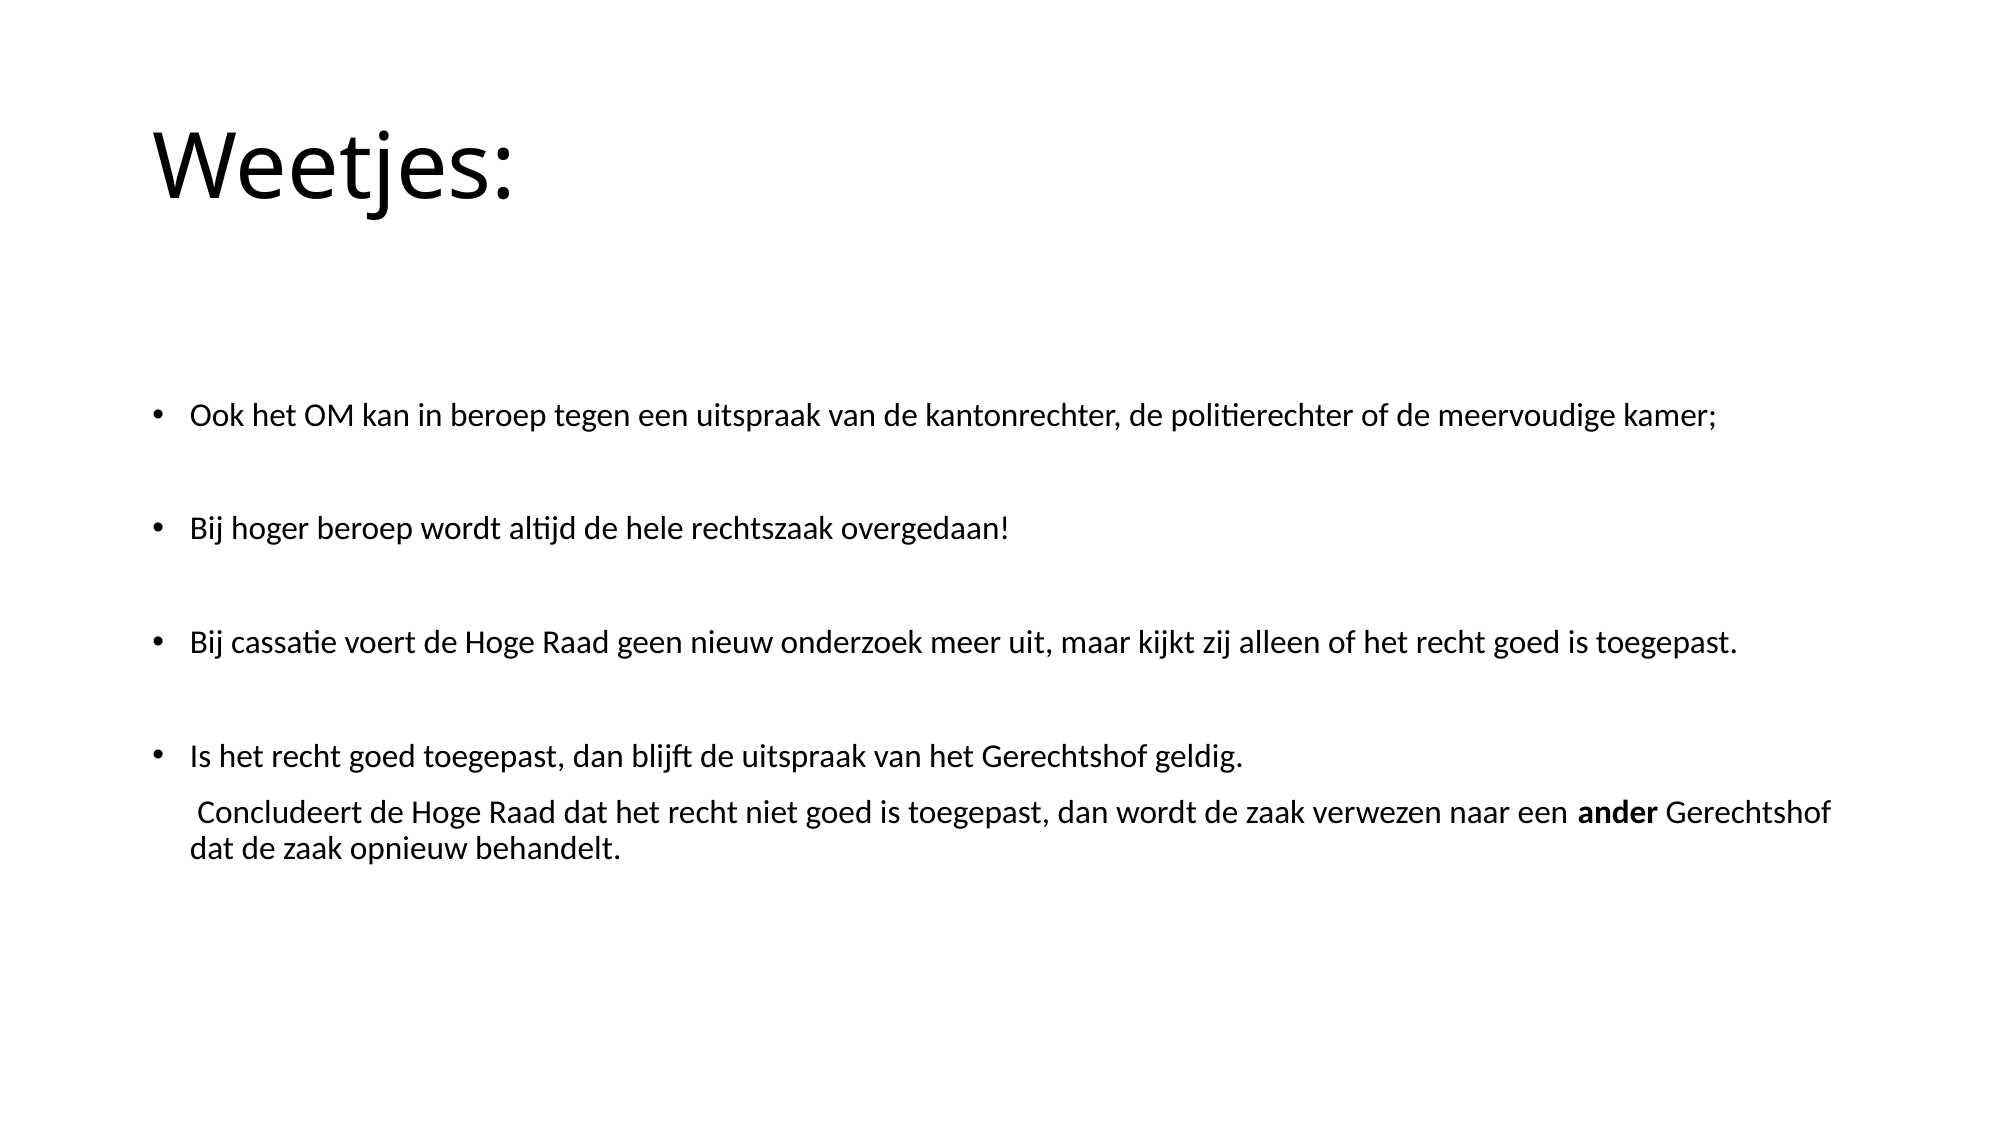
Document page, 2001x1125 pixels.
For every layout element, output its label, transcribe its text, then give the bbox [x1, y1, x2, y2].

title Weetjes: [137, 59, 1863, 278]
list Ook het OM kan in beroep tegen een uitspraak van de kantonrechter, de politierechter of de meervoudige kamer; Bij hoger beroep wordt altijd de hele rechtszaak overgedaan! Bij cassatie voert de Hoge Raad geen nieuw onderzoek meer uit, maar kijkt zij alleen of het recht goed is toegepast. Is het recht goed toegepast, dan blijft de uitspraak van het Gerechtshof geldig. Concludeert de Hoge Raad dat het recht niet goed is toegepast, dan wordt de zaak verwezen naar een ander Gerechtshof dat de zaak opnieuw behandelt. [137, 299, 1863, 1014]
